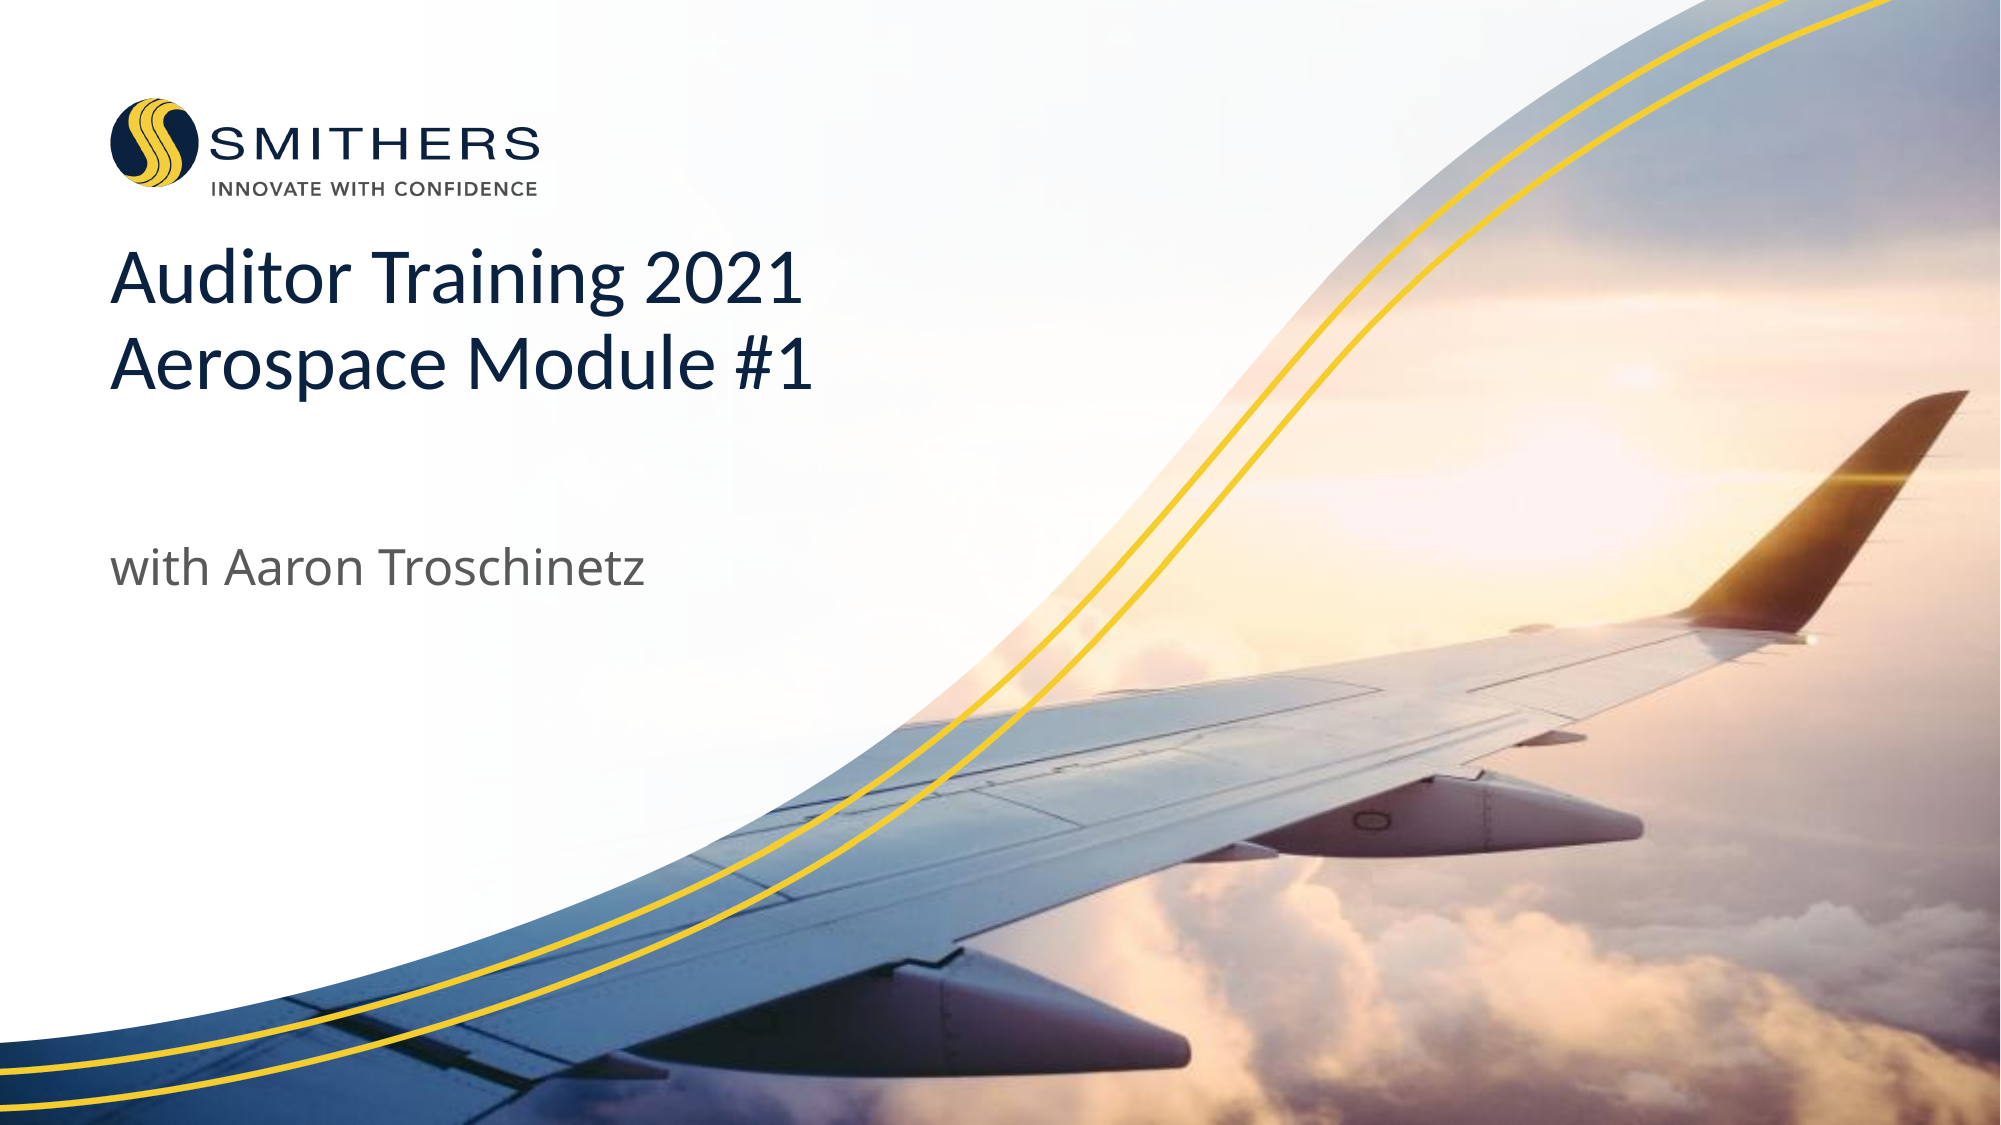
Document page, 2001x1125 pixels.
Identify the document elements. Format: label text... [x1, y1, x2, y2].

subtitle with Aaron Troschinetz [109, 535, 776, 709]
picture [0, 0, 2001, 1125]
title Auditor Training 2021 Aerospace Module #1 [109, 233, 1004, 502]
